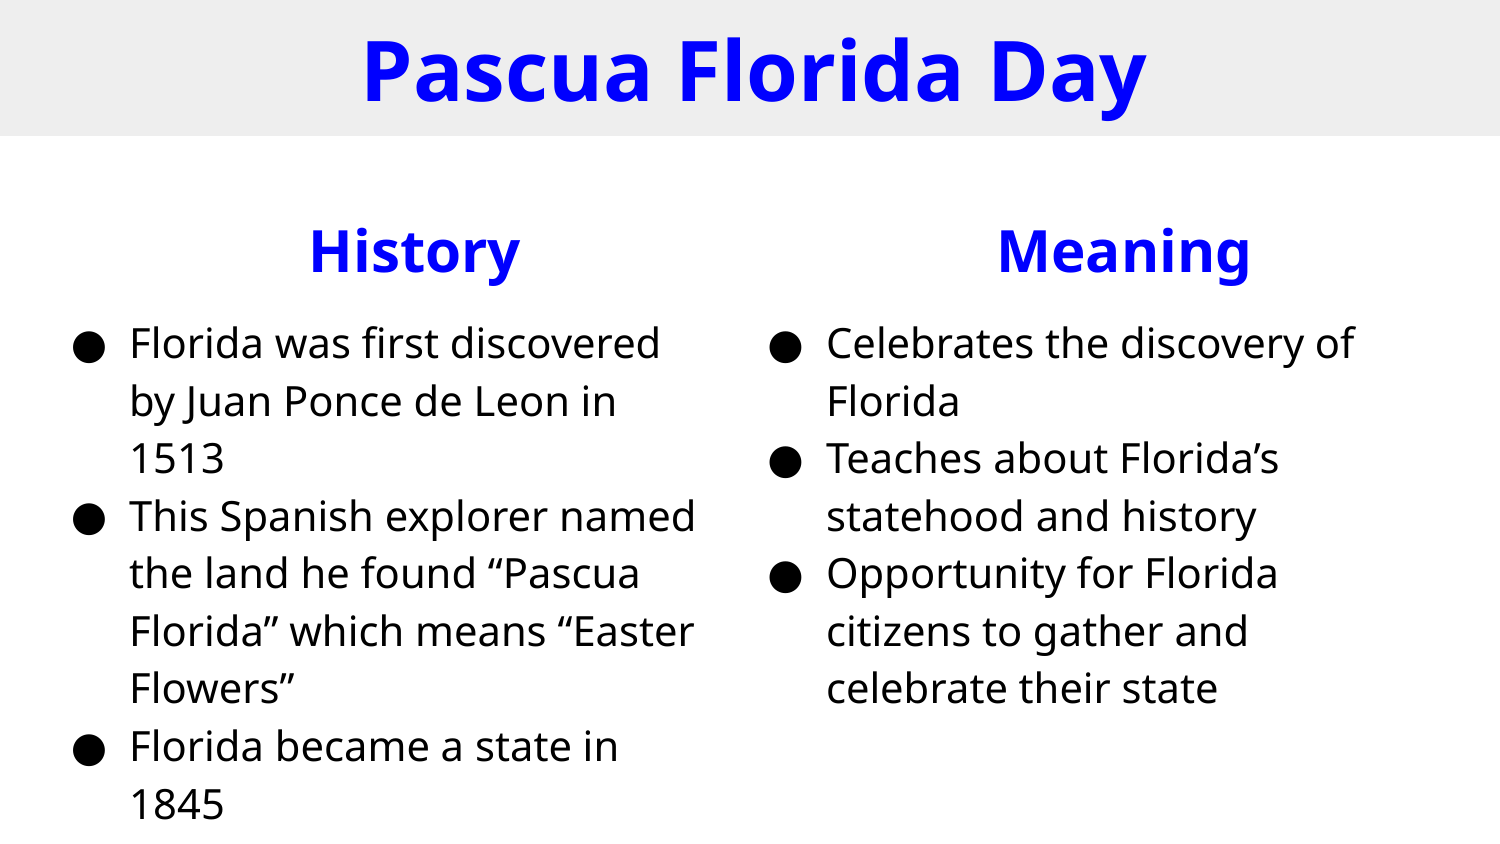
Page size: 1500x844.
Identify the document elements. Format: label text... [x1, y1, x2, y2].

list History Florida was first discovered by Juan Ponce de Leon in 1513 This Spanish explorer named the land he found “Pascua Florida” which means “Easter Flowers” Florida became a state in 1845 [39, 189, 716, 844]
list Meaning Celebrates the discovery of Florida Teaches about Florida’s statehood and history Opportunity for Florida citizens to gather and celebrate their state [735, 189, 1438, 750]
title Pascua Florida Day [0, 0, 1500, 136]
